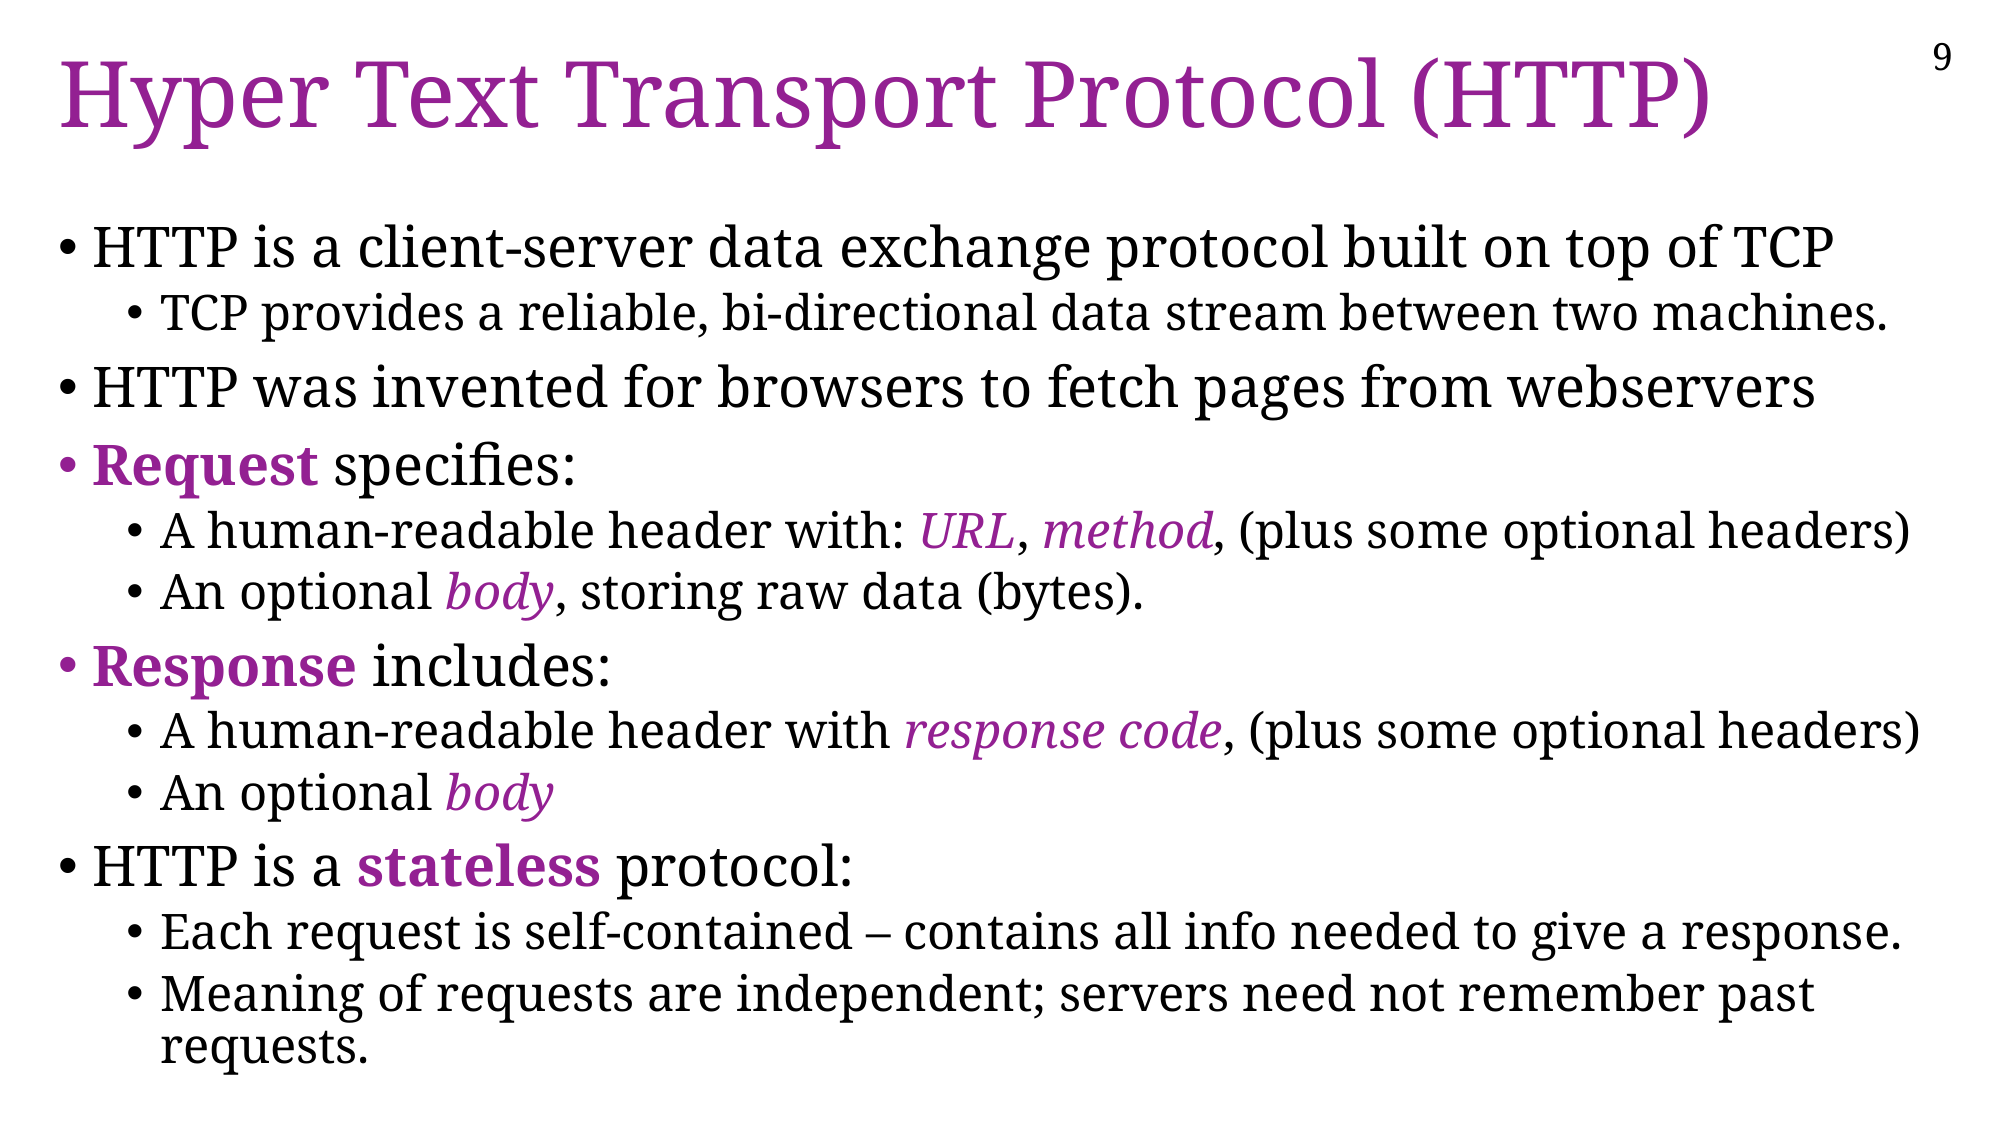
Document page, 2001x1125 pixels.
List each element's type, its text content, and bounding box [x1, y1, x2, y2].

title Hyper Text Transport Protocol (HTTP) [43, 25, 1953, 171]
list HTTP is a client-server data exchange protocol built on top of TCP TCP provides a reliable, bi-directional data stream between two machines. HTTP was invented for browsers to fetch pages from webservers Request specifies: A human-readable header with: URL, method, (plus some optional headers) An optional body, storing raw data (bytes). Response includes: A human-readable header with response code, (plus some optional headers) An optional body HTTP is a stateless protocol: Each request is self-contained – contains all info needed to give a response. Meaning of requests are independent; servers need not remember past requests. [43, 188, 1953, 1106]
